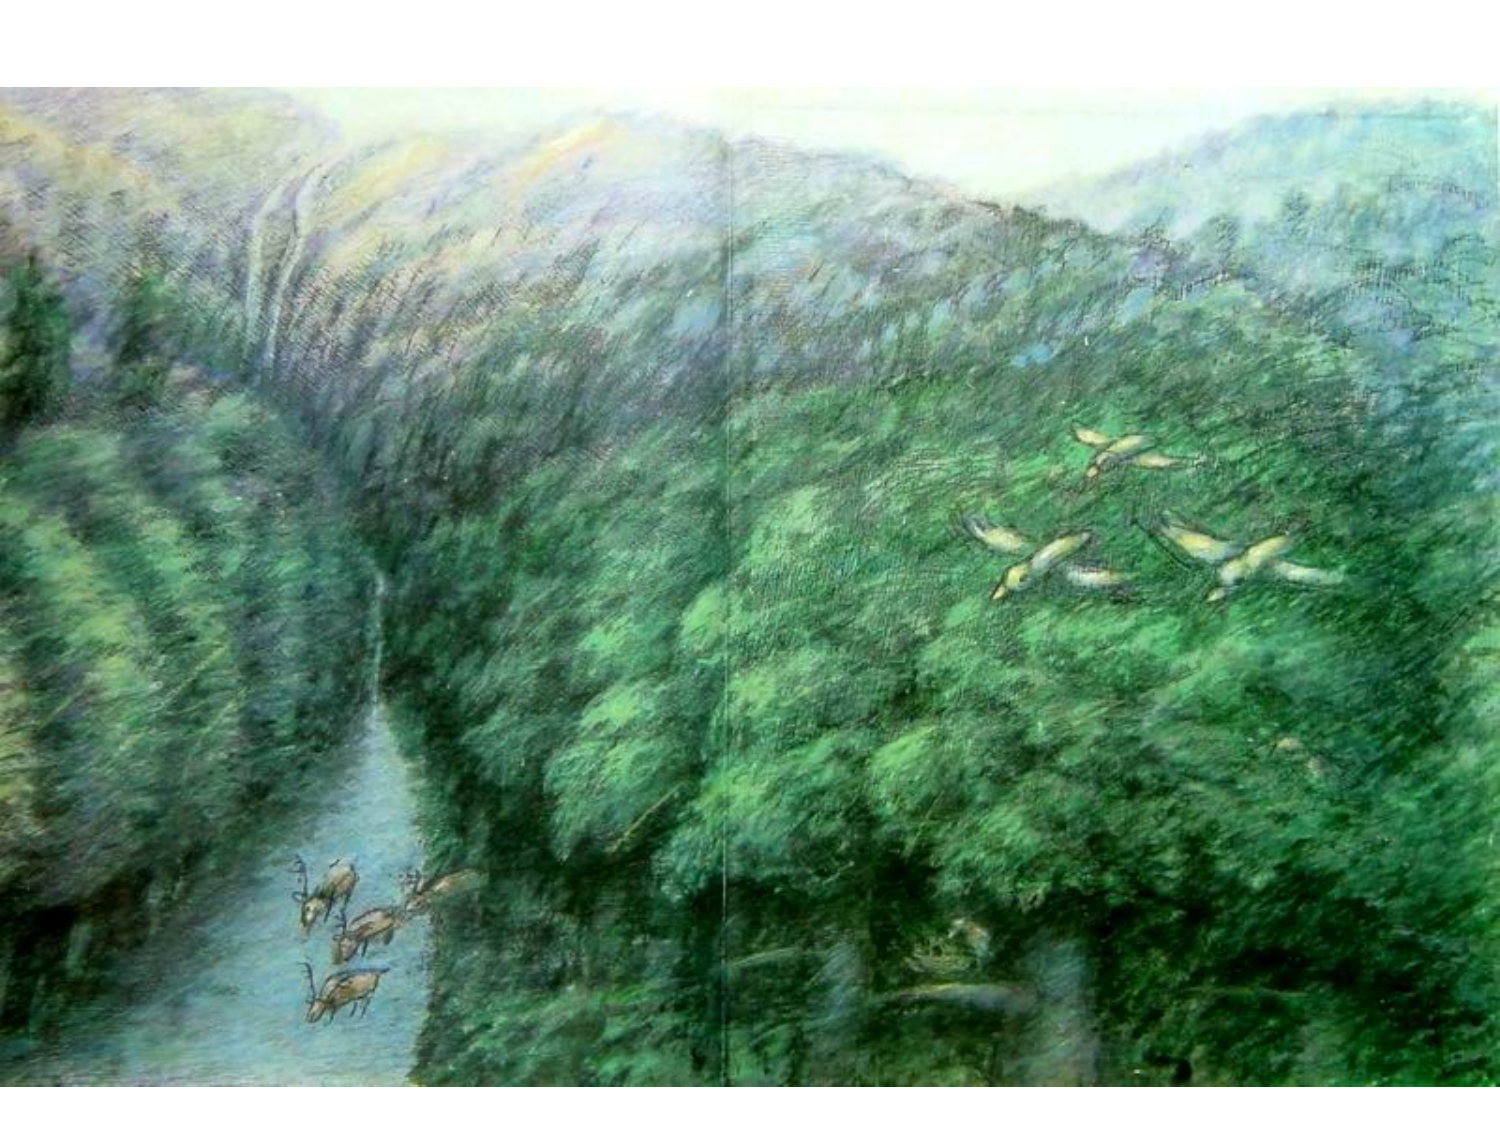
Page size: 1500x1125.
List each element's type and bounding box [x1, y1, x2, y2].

picture [0, 87, 1500, 1088]
